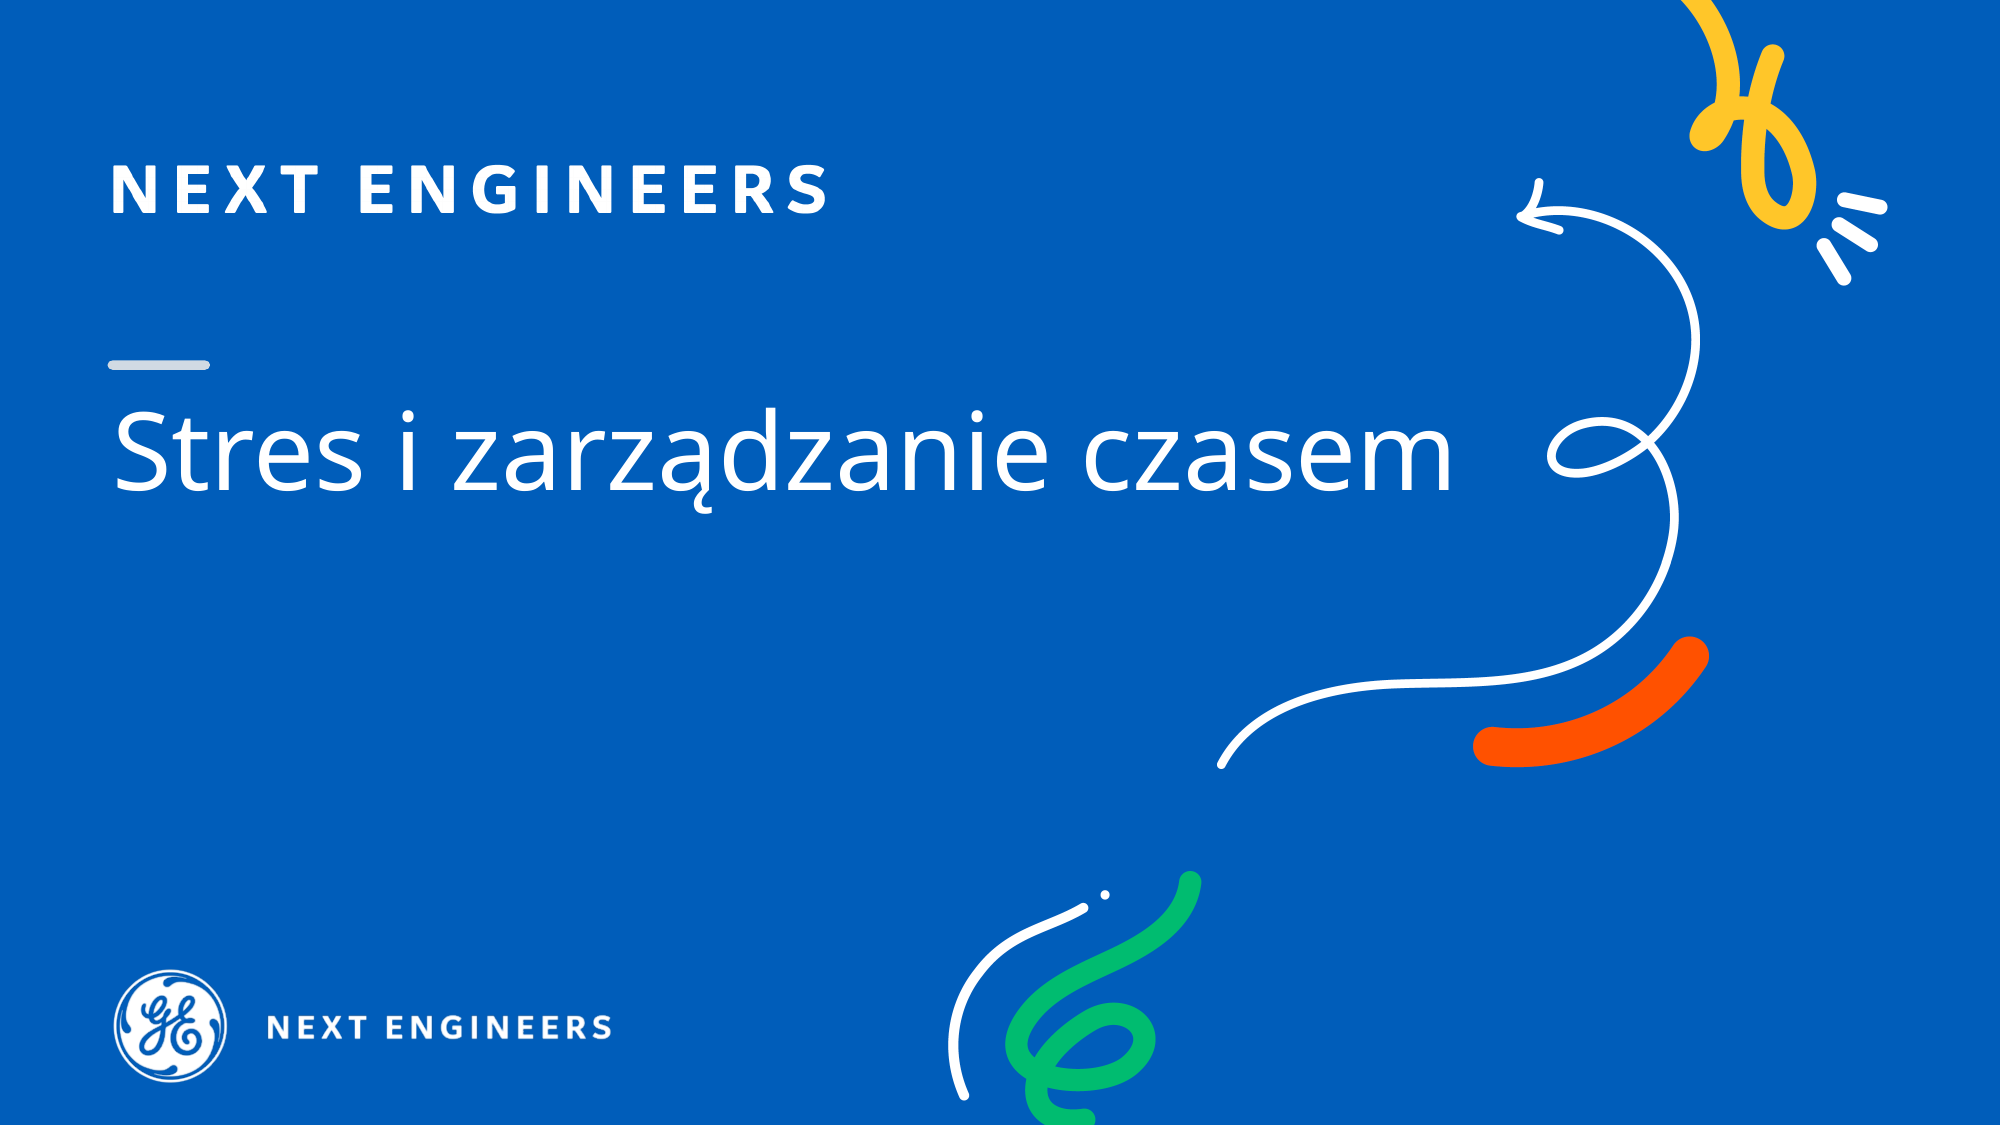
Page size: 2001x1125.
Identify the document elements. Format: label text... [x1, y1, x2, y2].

title Stres i zarządzanie czasem [112, 382, 1485, 824]
picture [0, 0, 2000, 1125]
